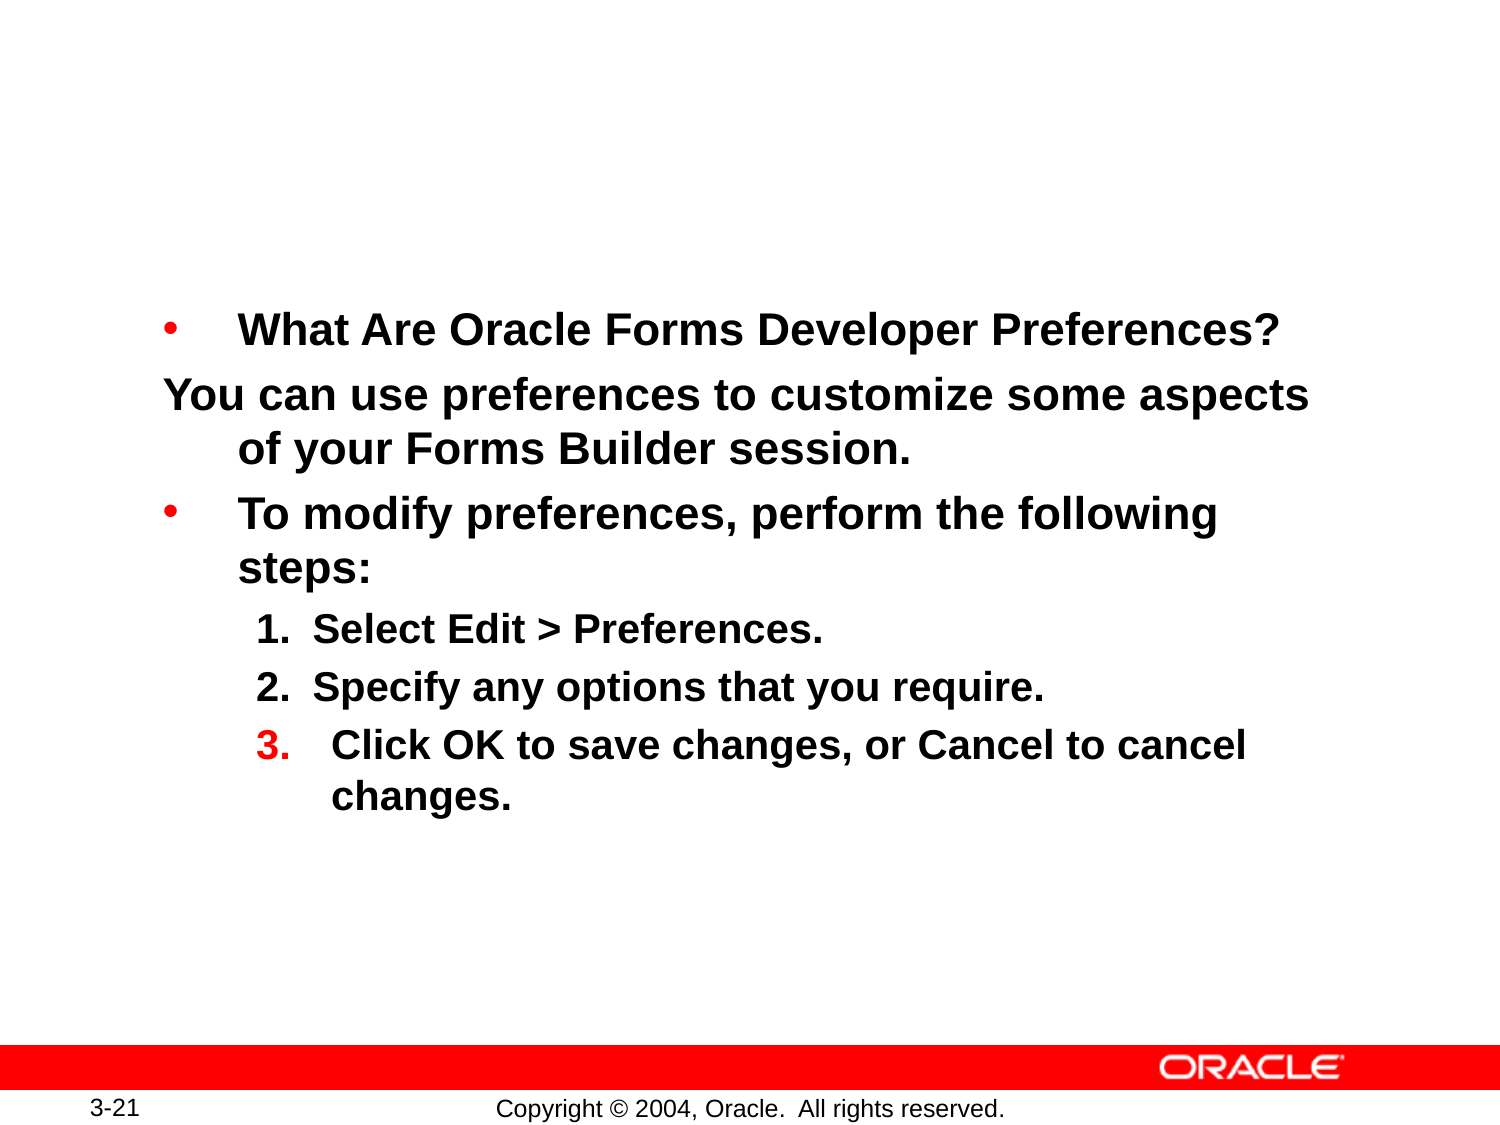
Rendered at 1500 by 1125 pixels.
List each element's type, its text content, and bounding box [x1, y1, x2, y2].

list What Are Oracle Forms Developer Preferences? You can use preferences to customize some aspects of your Forms Builder session. To modify preferences, perform the following steps: 1. Select Edit > Preferences. 2. Specify any options that you require. Click OK to save changes, or Cancel to cancel changes. [141, 297, 1351, 968]
